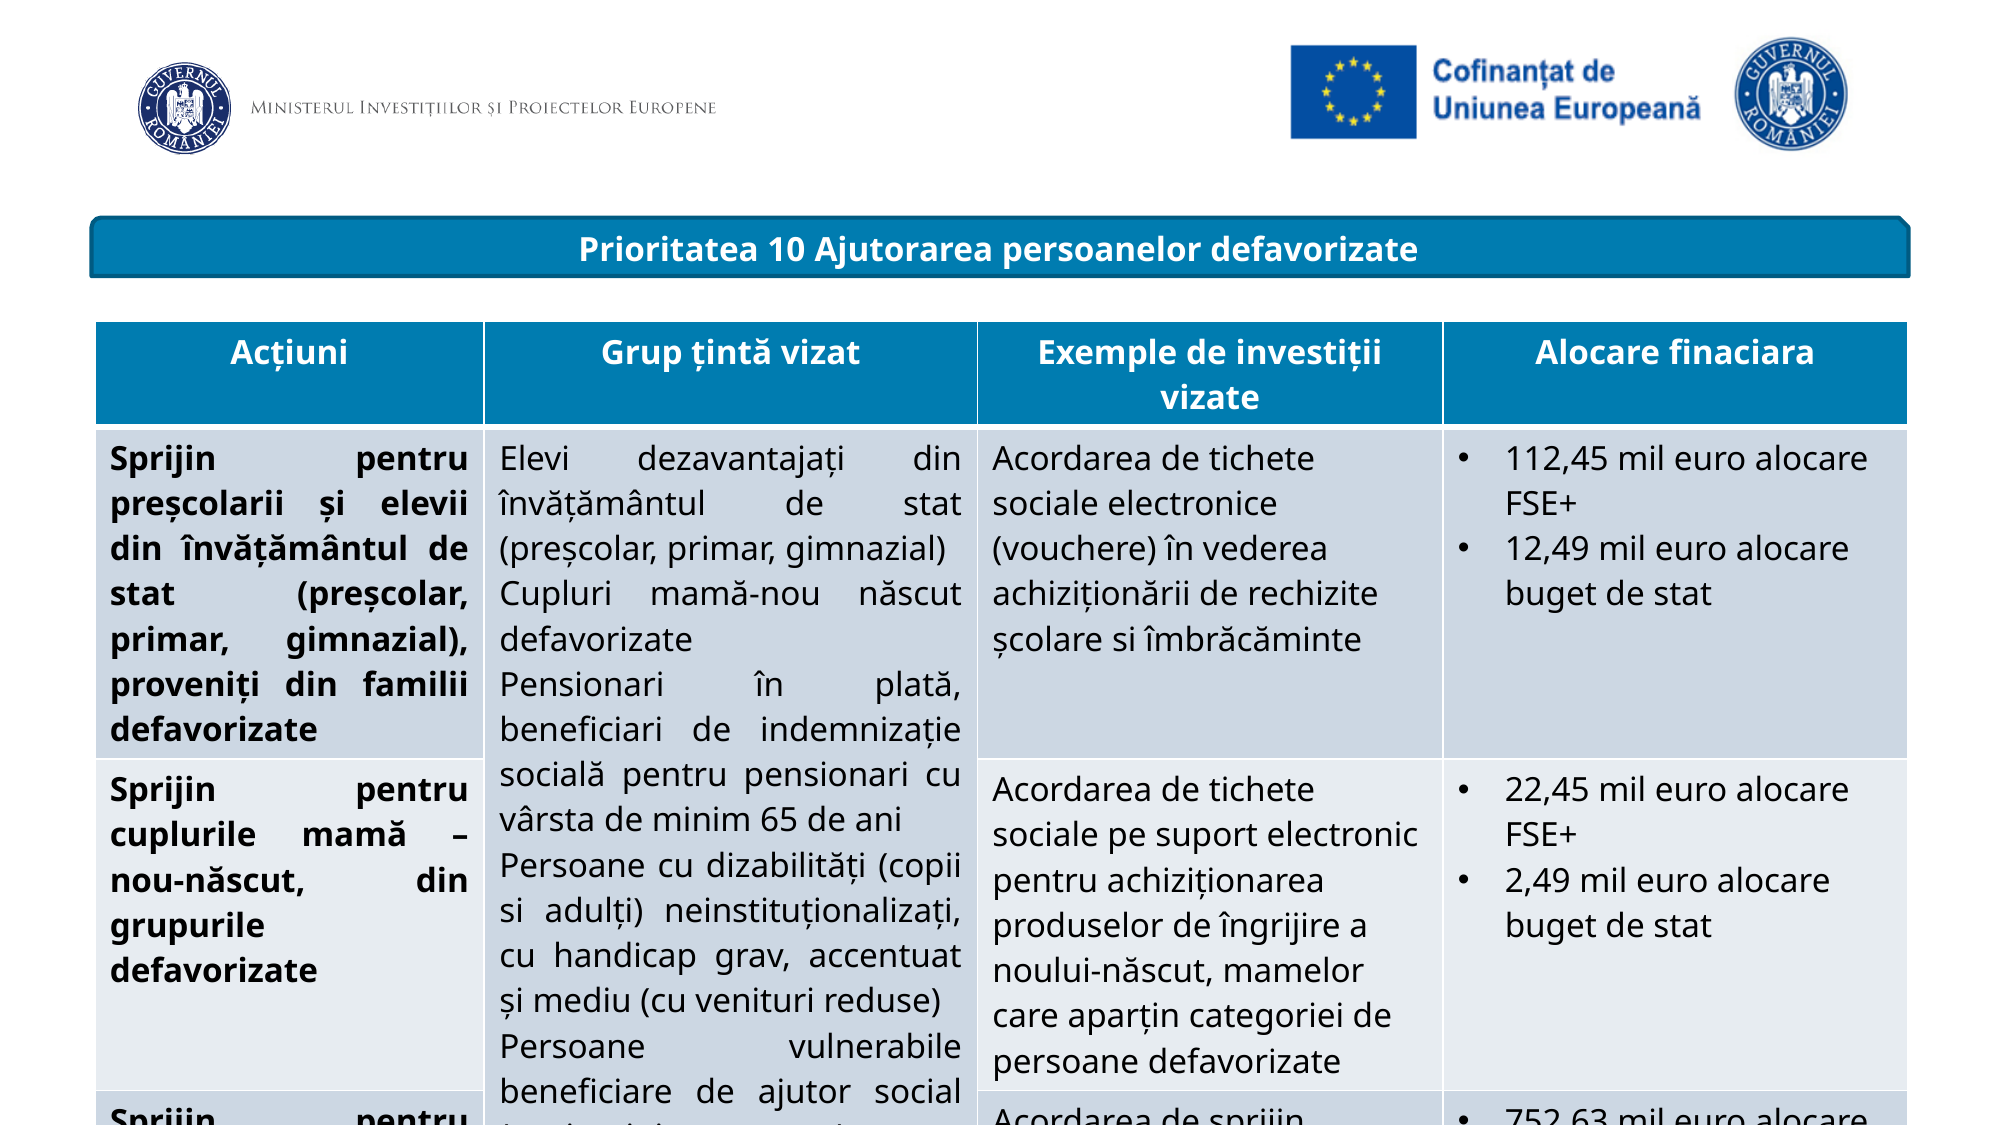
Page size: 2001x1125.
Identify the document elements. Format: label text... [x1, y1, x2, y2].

table_cell Sprijin pentru preșcolarii și elevii din învățământul de stat (preșcolar, primar, gimnazial), proveniți din familii defavorizate [96, 430, 483, 758]
table_cell Sprijin pentru persoanele defavorizate în vederea asigurării alimentelor de baza/mese calde [96, 1091, 483, 1125]
table_cell Acordarea de tichete sociale pe suport electronic pentru achiziționarea produselor de îngrijire a noului-născut, mamelor care aparțin categoriei de persoane defavorizate [978, 760, 1442, 1090]
table_cell 22,45 mil euro alocare FSE+ 2,49 mil euro alocare buget de stat [1444, 760, 1907, 1090]
table_cell Elevi dezavantajați din învățământul de stat (preșcolar, primar, gimnazial) Cupluri mamă-nou născut defavorizate Pensionari în plată, beneficiari de indemnizație socială pentru pensionari cu vârsta de minim 65 de ani Persoane cu dizabilități (copii si adulți) neinstituționalizați, cu handicap grav, accentuat și mediu (cu venituri reduse) Persoane vulnerabile beneficiare de ajutor social (venit minim garantat) [485, 430, 977, 1125]
table_cell Sprijin pentru cuplurile mamă – nou-născut, din grupurile defavorizate [96, 760, 483, 1090]
table_header Acțiuni [96, 322, 483, 424]
table_cell Acordarea de sprijin material (asigurarea de produse alimentare de bază sau mâncare preparată) persoanele care se confruntă cu deprivare materială severă [978, 1091, 1442, 1125]
text_box Prioritatea 10 Ajutorarea persoanelor defavorizate [89, 215, 1911, 279]
table_header Alocare finaciara [1444, 322, 1907, 424]
picture [133, 57, 814, 156]
picture [1250, 0, 1867, 199]
table_cell 112,45 mil euro alocare FSE+ 12,49 mil euro alocare buget de stat [1444, 430, 1907, 758]
table_header Exemple de investiții vizate [978, 322, 1442, 424]
table_cell 752,63 mil euro alocare FSE+ 83,62 mil euro alocare buget de stat [1444, 1091, 1907, 1125]
table_header Grup țintă vizat [485, 322, 977, 424]
table_cell Acordarea de tichete sociale electronice (vouchere) în vederea achiziționării de rechizite școlare si îmbrăcăminte [978, 430, 1442, 758]
